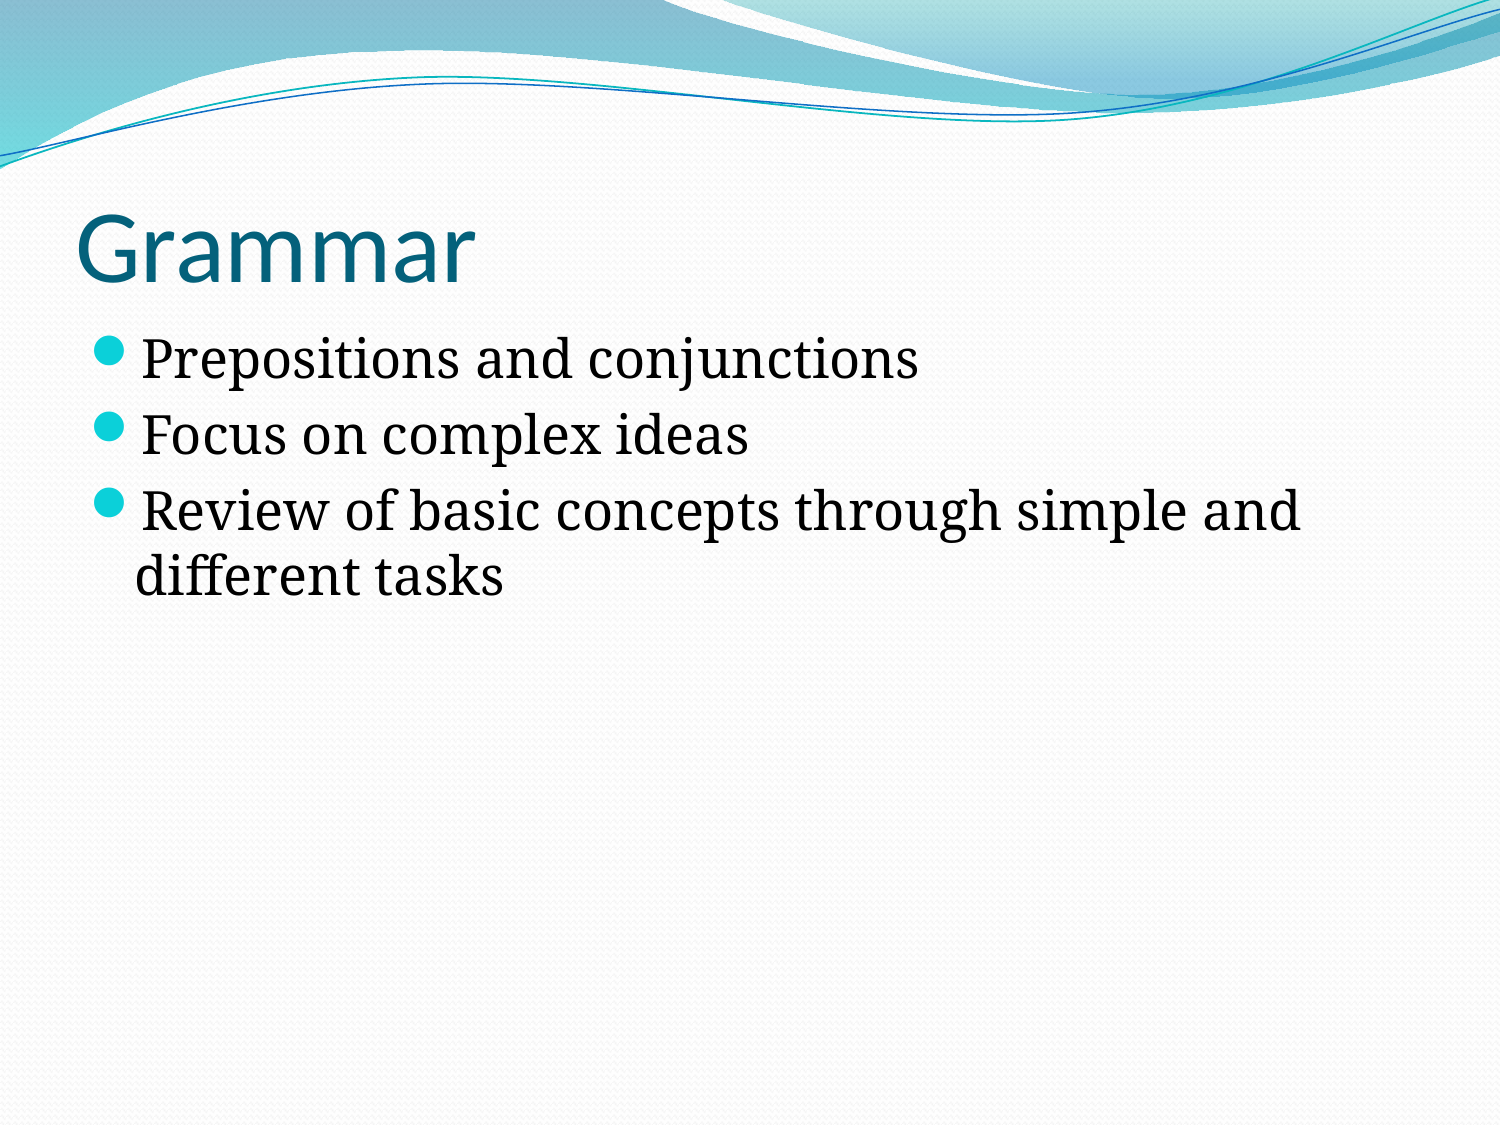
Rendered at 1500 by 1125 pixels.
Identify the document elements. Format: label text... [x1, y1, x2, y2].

list Prepositions and conjunctions Focus on complex ideas Review of basic concepts through simple and different tasks [75, 317, 1425, 1038]
title Grammar [75, 115, 1425, 303]
